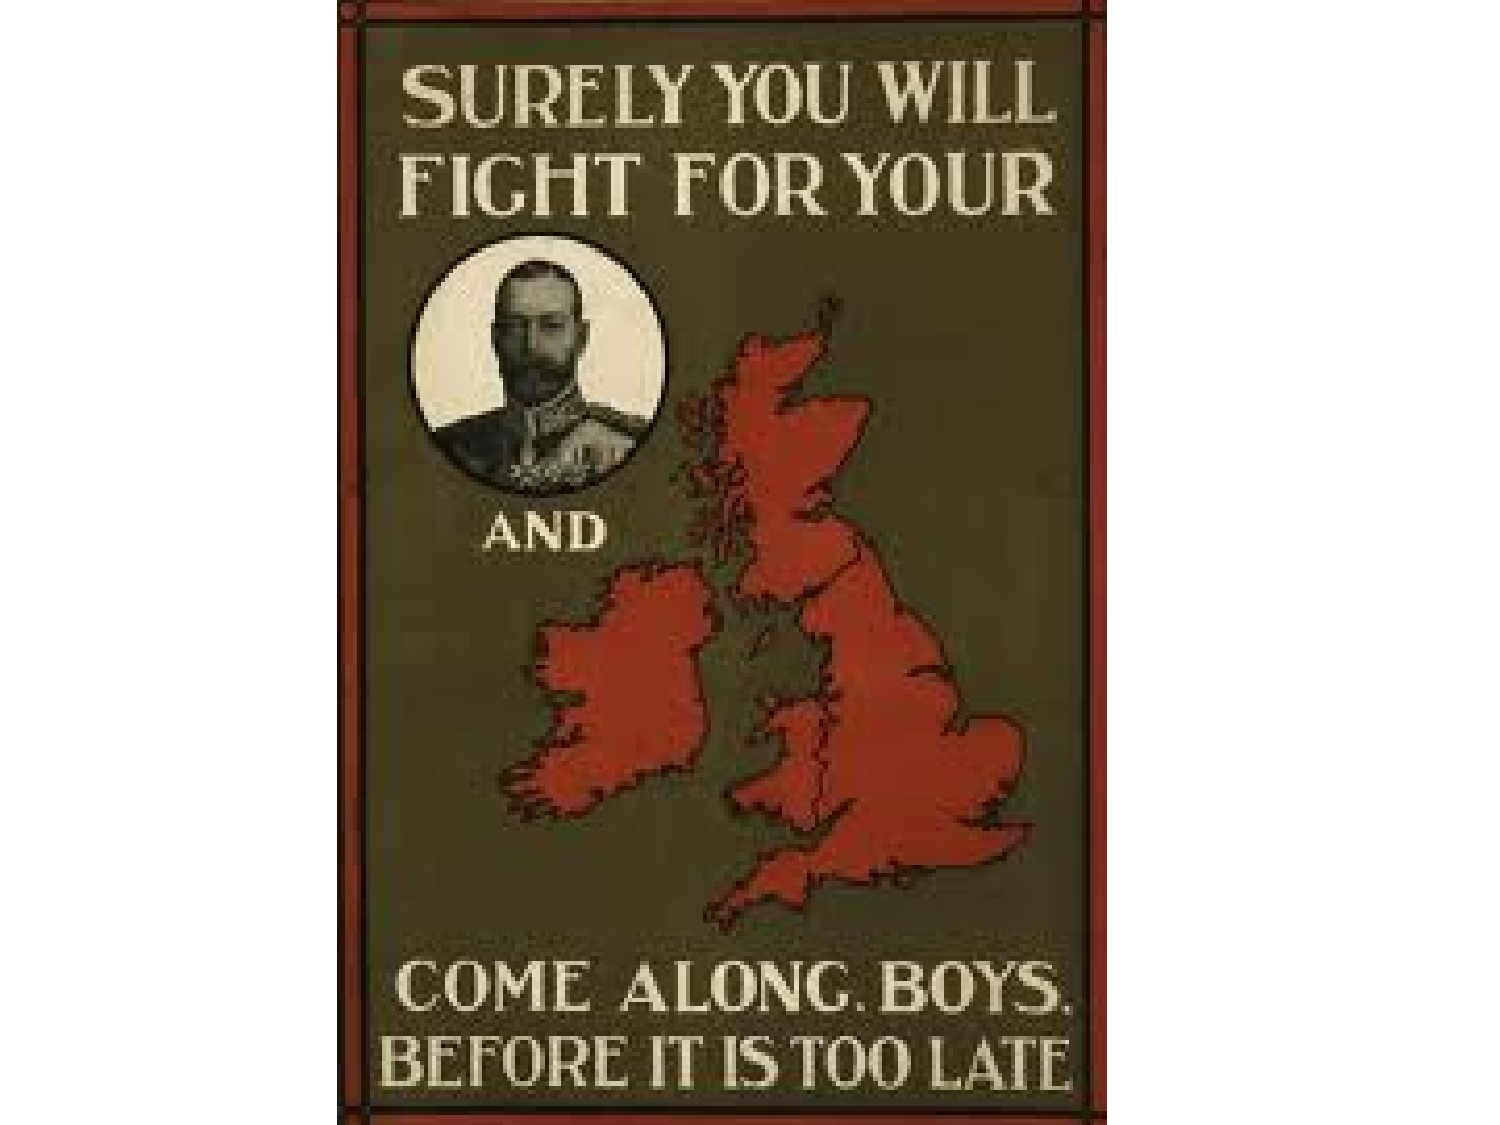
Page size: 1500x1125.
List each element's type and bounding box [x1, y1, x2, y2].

list [337, 0, 1108, 1125]
